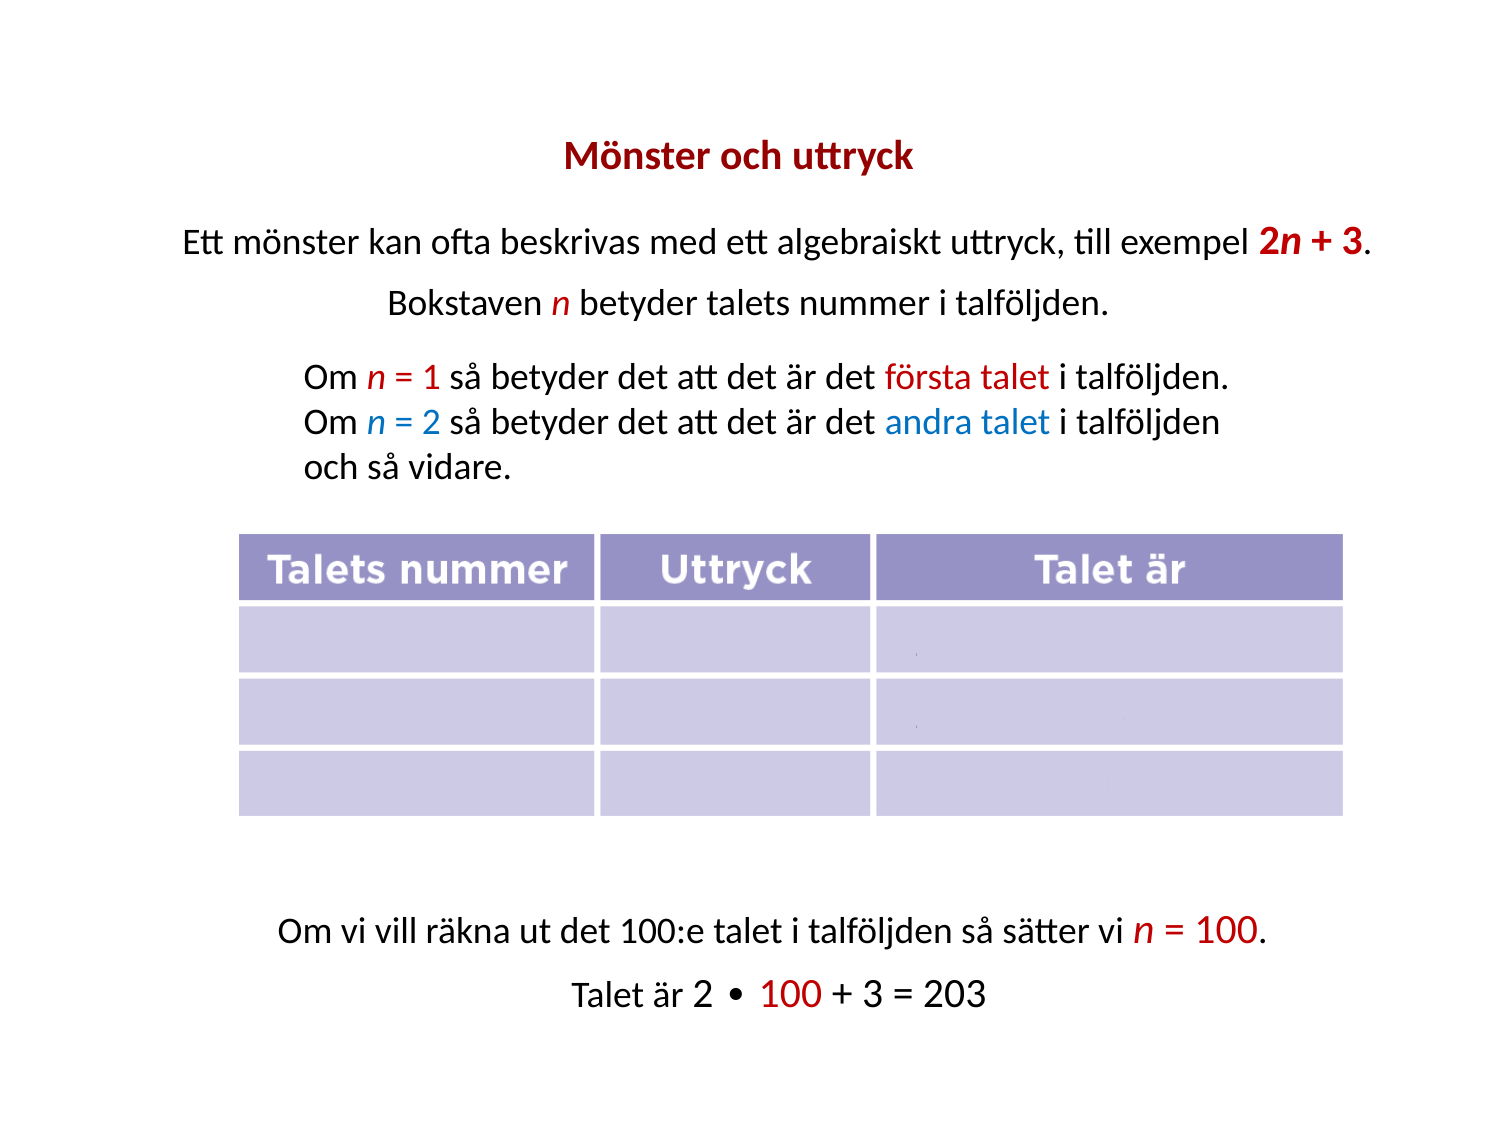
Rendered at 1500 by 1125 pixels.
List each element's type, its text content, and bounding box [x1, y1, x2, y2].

picture [237, 532, 1347, 819]
text_box Om vi vill räkna ut det 100:e talet i talföljden så sätter vi n = 100. [262, 894, 1322, 960]
text_box Ett mönster kan ofta beskrivas med ett algebraiskt uttryck, till exempel 2n + 3. [167, 205, 1395, 270]
text_box Om n = 1 så betyder det att det är det första talet i talföljden. Om n = 2 så betyder det att det är det andra talet i talföljden och så vidare. [288, 344, 1274, 495]
text_box Talet är 2 ∙ 100 + 3 = 203 [556, 958, 1028, 1024]
text_box Bokstaven n betyder talets nummer i talföljden. [372, 271, 1128, 331]
text_box Mönster och uttryck [548, 120, 972, 186]
